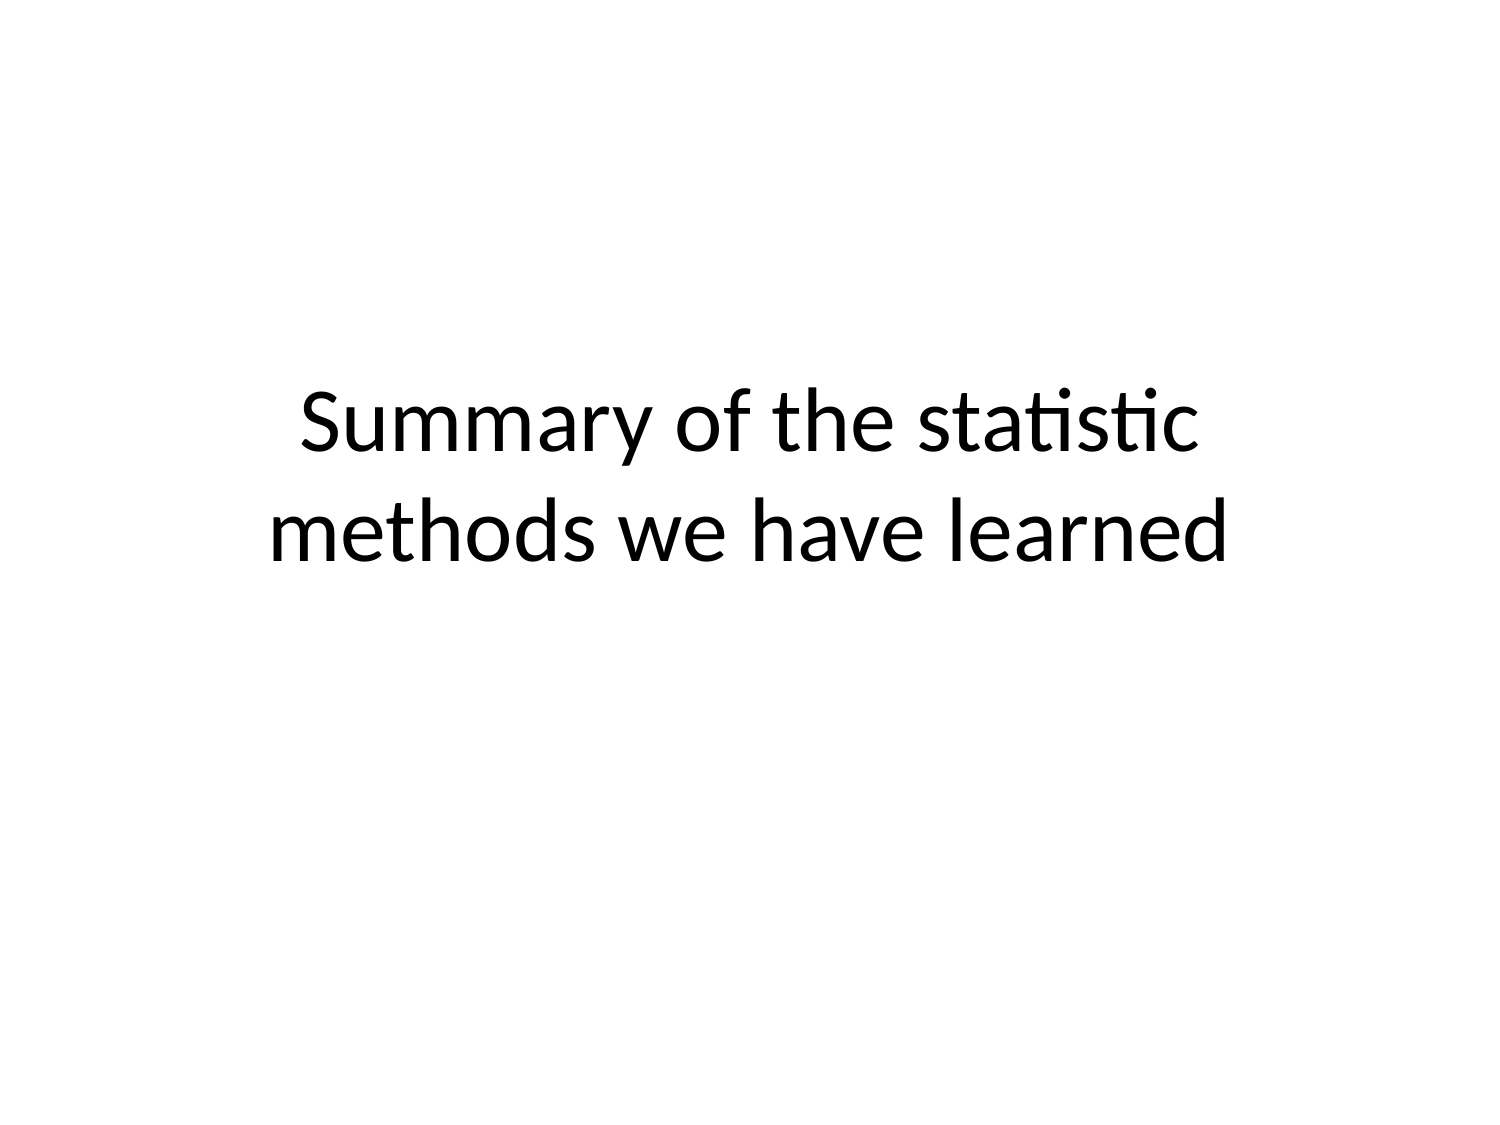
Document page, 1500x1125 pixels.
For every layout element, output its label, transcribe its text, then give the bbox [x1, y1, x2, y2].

title Summary of the statistic methods we have learned [112, 349, 1388, 591]
